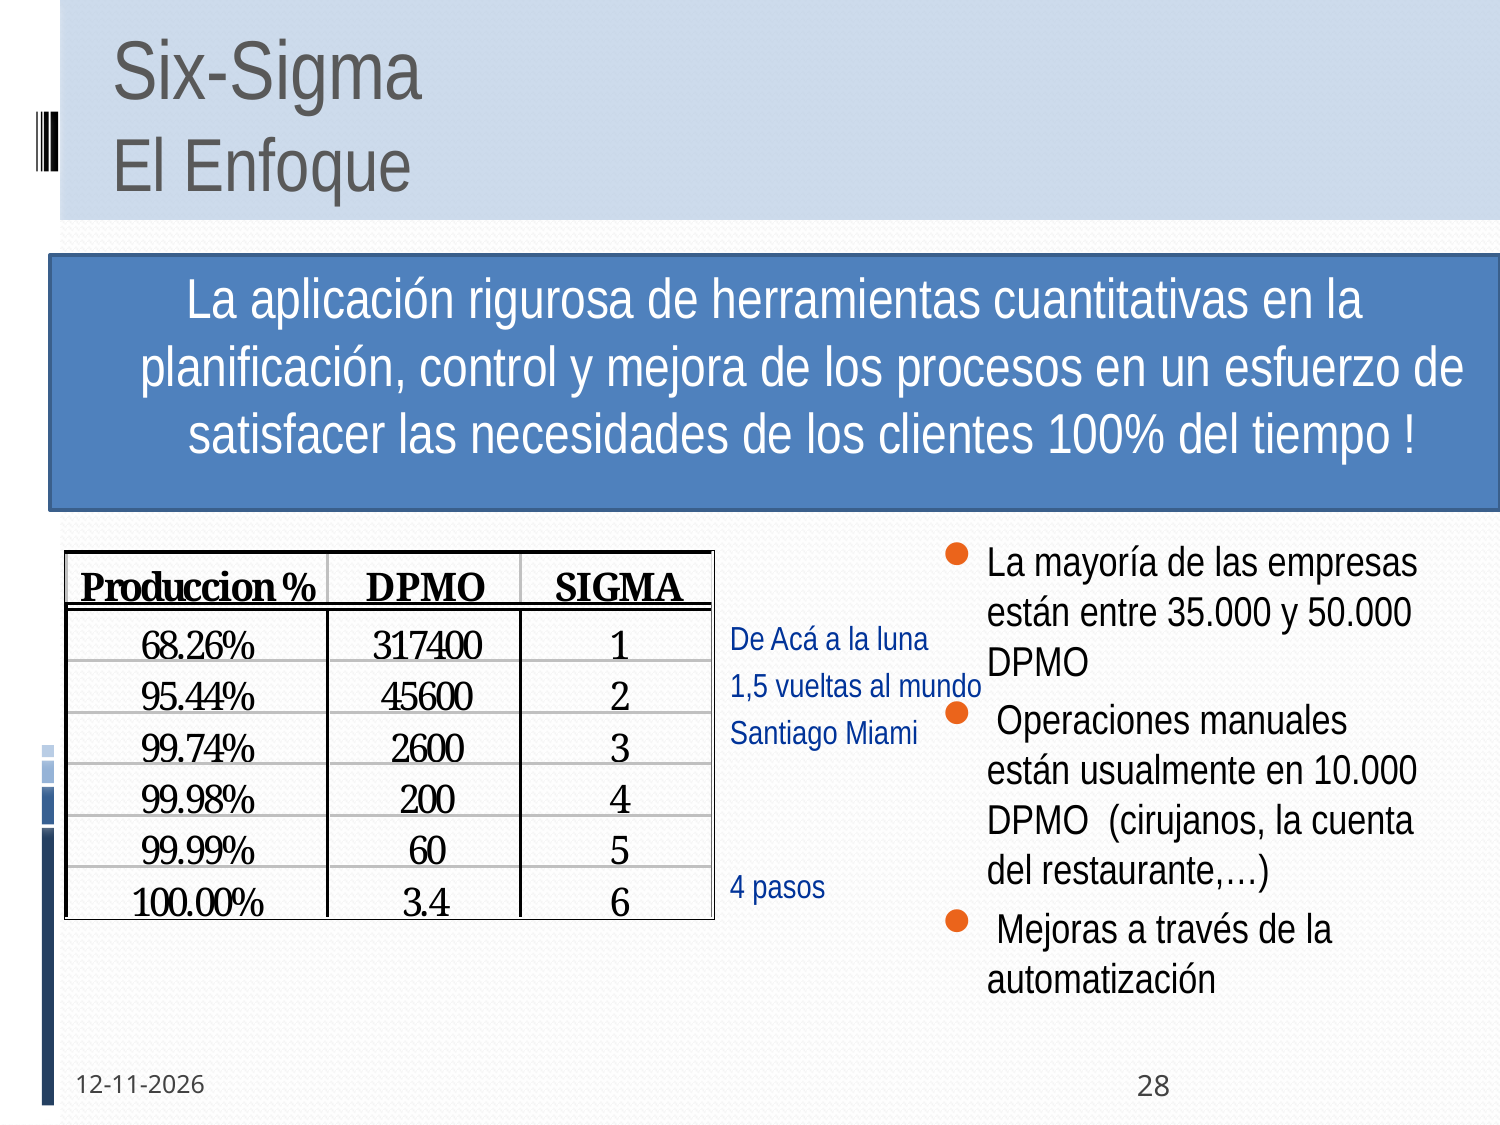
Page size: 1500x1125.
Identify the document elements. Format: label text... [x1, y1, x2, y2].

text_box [64, 550, 715, 920]
text_box 4 pasos [720, 857, 841, 913]
text_box La aplicación rigurosa de herramientas cuantitativas en la planificación, control y mejora de los procesos en un esfuerzo de satisfacer las necesidades de los clientes 100% del tiempo ! [48, 253, 1500, 512]
slide_number 28 [1045, 1046, 1171, 1107]
text_box Santiago Miami [720, 704, 934, 759]
text_box 1,5 vueltas al mundo [720, 656, 998, 712]
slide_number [75, 1042, 243, 1103]
list La mayoría de las empresas están entre 35.000 y 50.000 DPMO Operaciones manuales están usualmente en 10.000 DPMO (cirujanos, la cuenta del restaurante,…) Mejoras a través de la automatización [926, 526, 1436, 1038]
title Six-Sigma El Enfoque [111, 18, 1436, 207]
text_box De Acá a la luna [720, 609, 945, 656]
